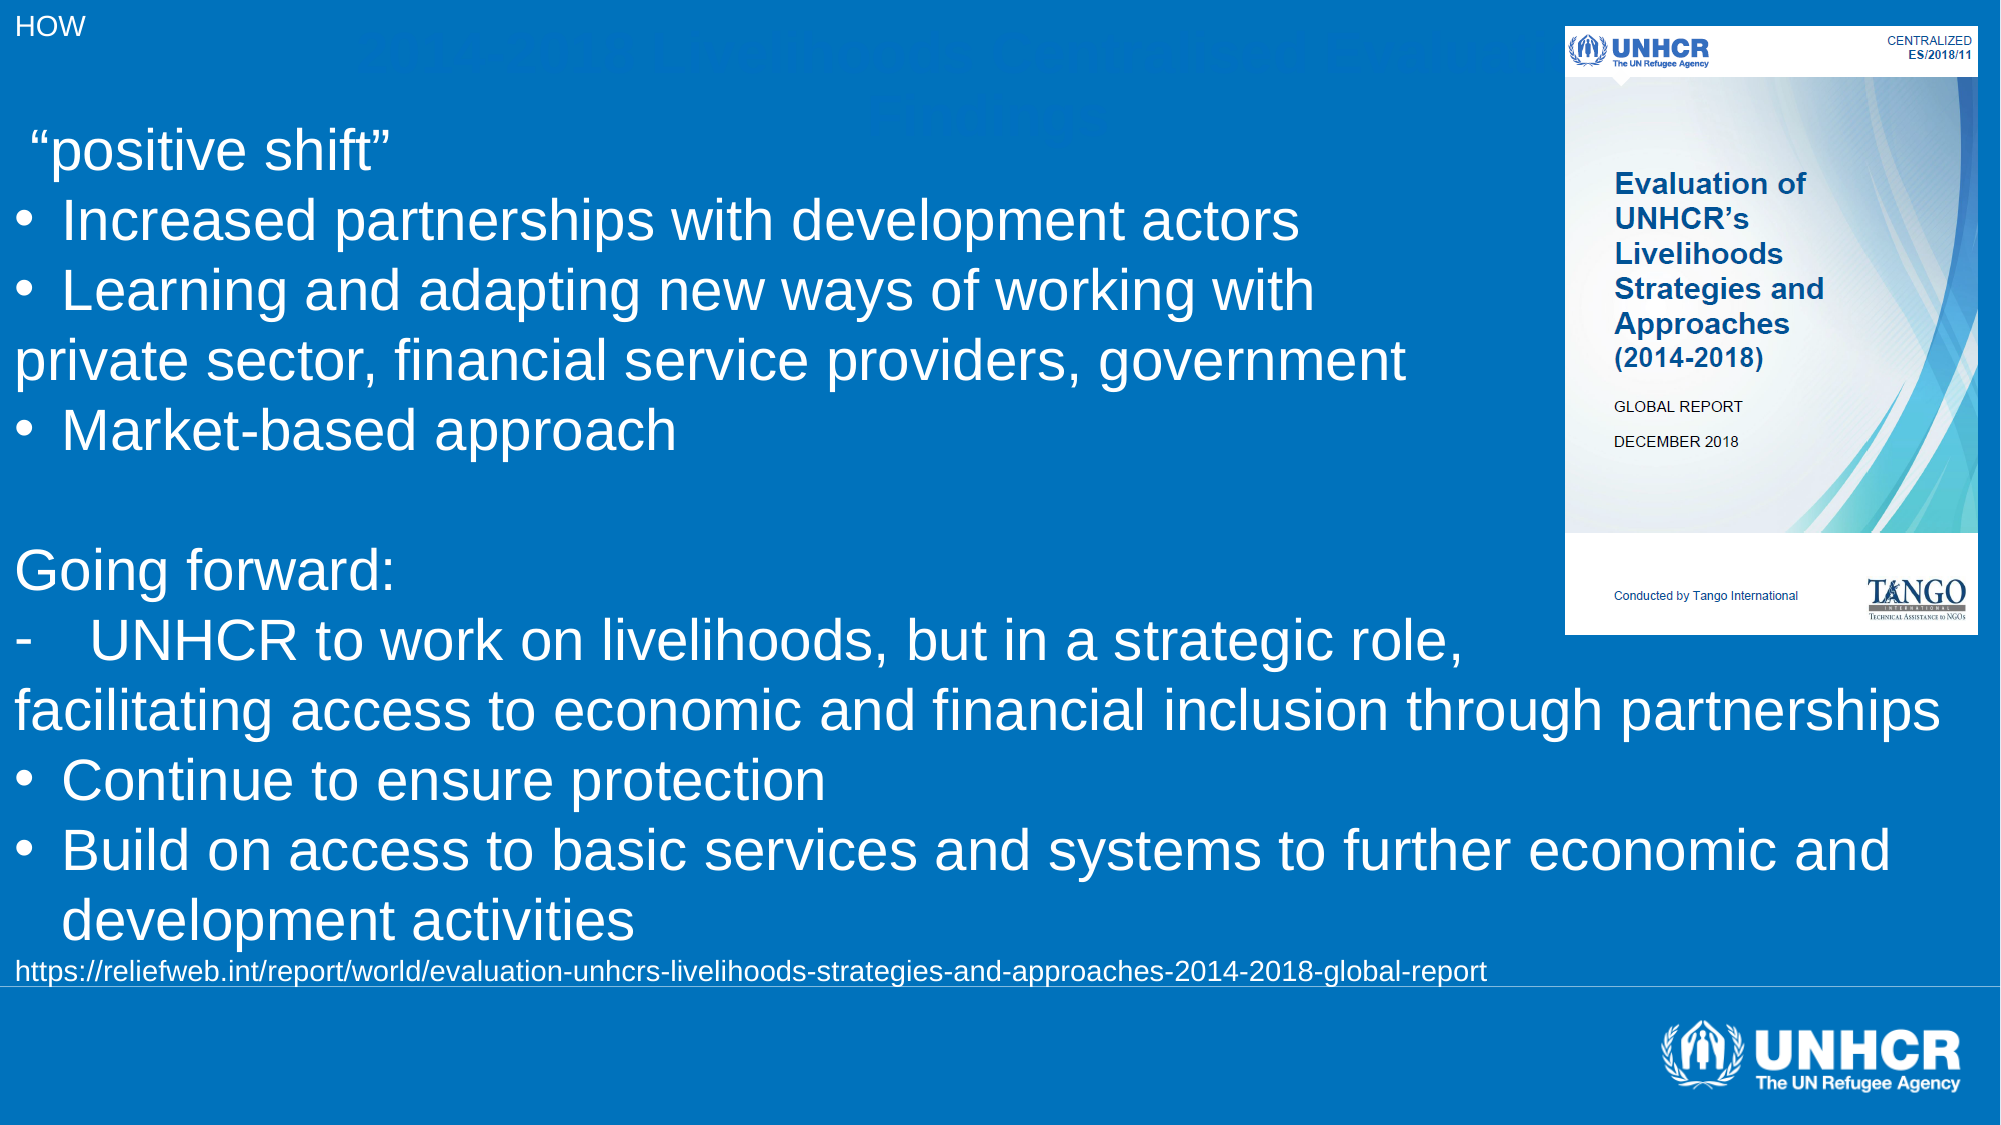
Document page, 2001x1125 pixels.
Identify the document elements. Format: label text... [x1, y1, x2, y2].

picture [1565, 26, 1978, 635]
picture [0, 0, 2001, 1125]
text_box HOW “positive shift” Increased partnerships with development actors Learning and adapting new ways of working with private sector, financial service providers, government Market-based approach Going forward: UNHCR to work on livelihoods, but in a strategic role, facilitating access to economic and financial inclusion through partnerships Continue to ensure protection Build on access to basic services and systems to further economic and development activities https://reliefweb.int/report/world/evaluation-unhcrs-livelihoods-strategies-and-approaches-2014-2018-global-report [0, 0, 2000, 995]
